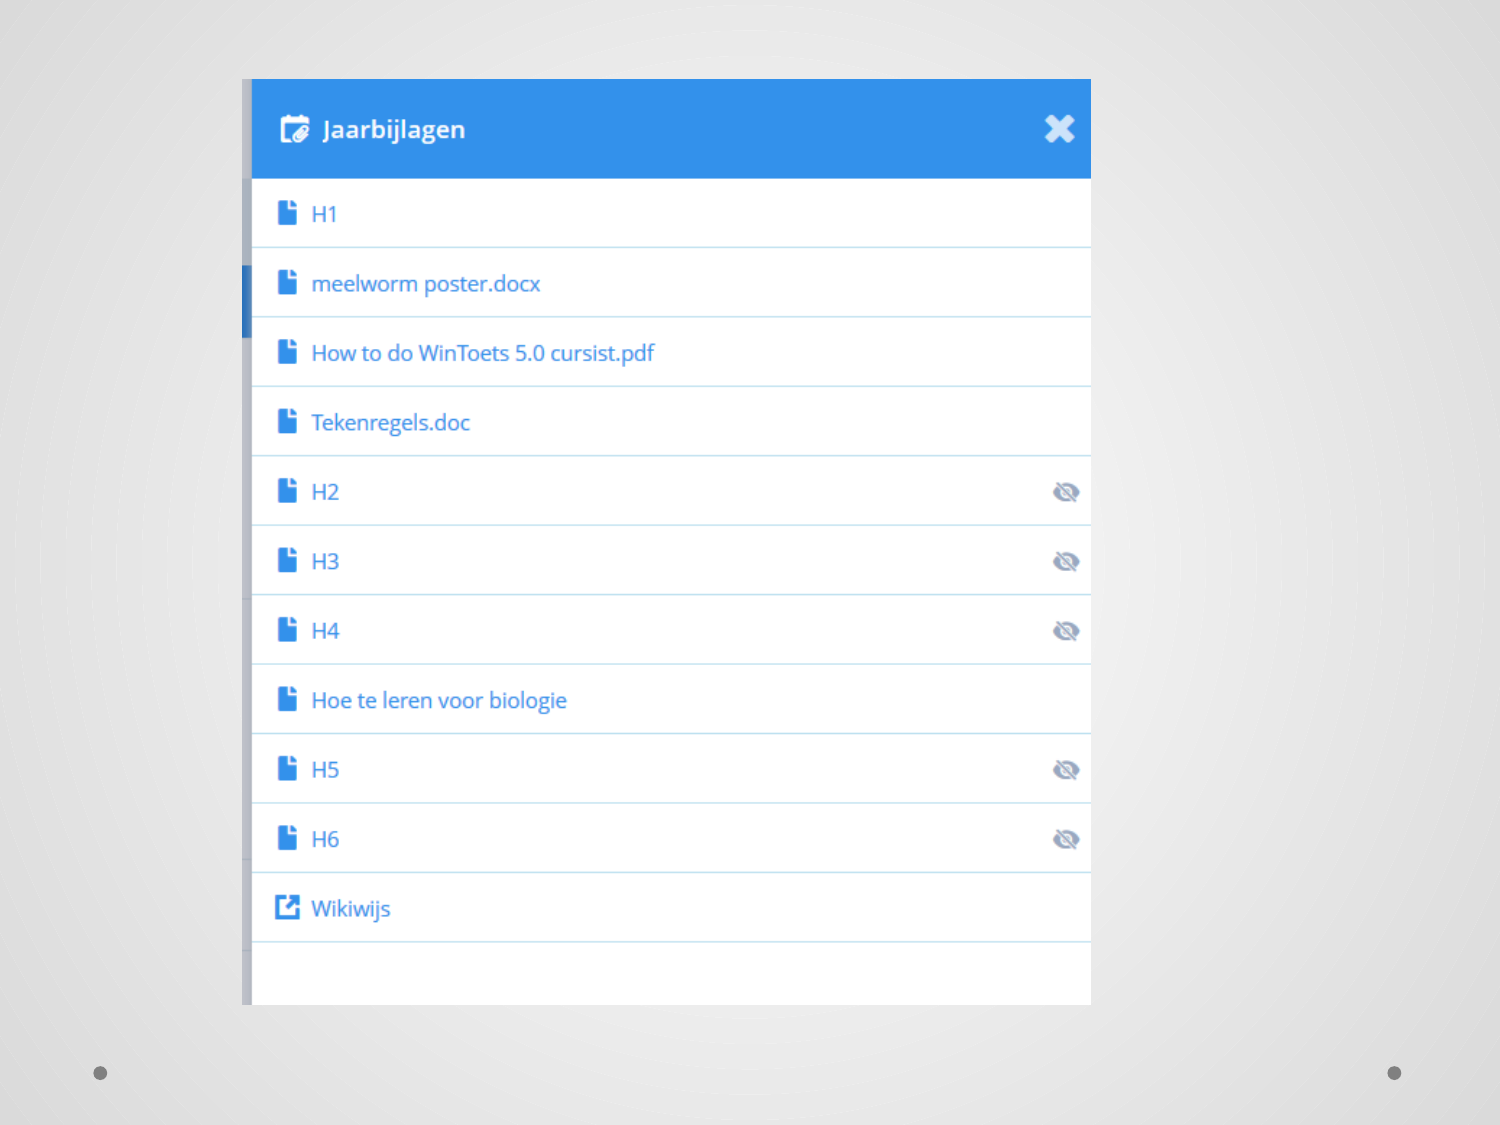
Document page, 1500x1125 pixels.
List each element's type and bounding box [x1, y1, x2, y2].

list [241, 79, 1091, 1006]
